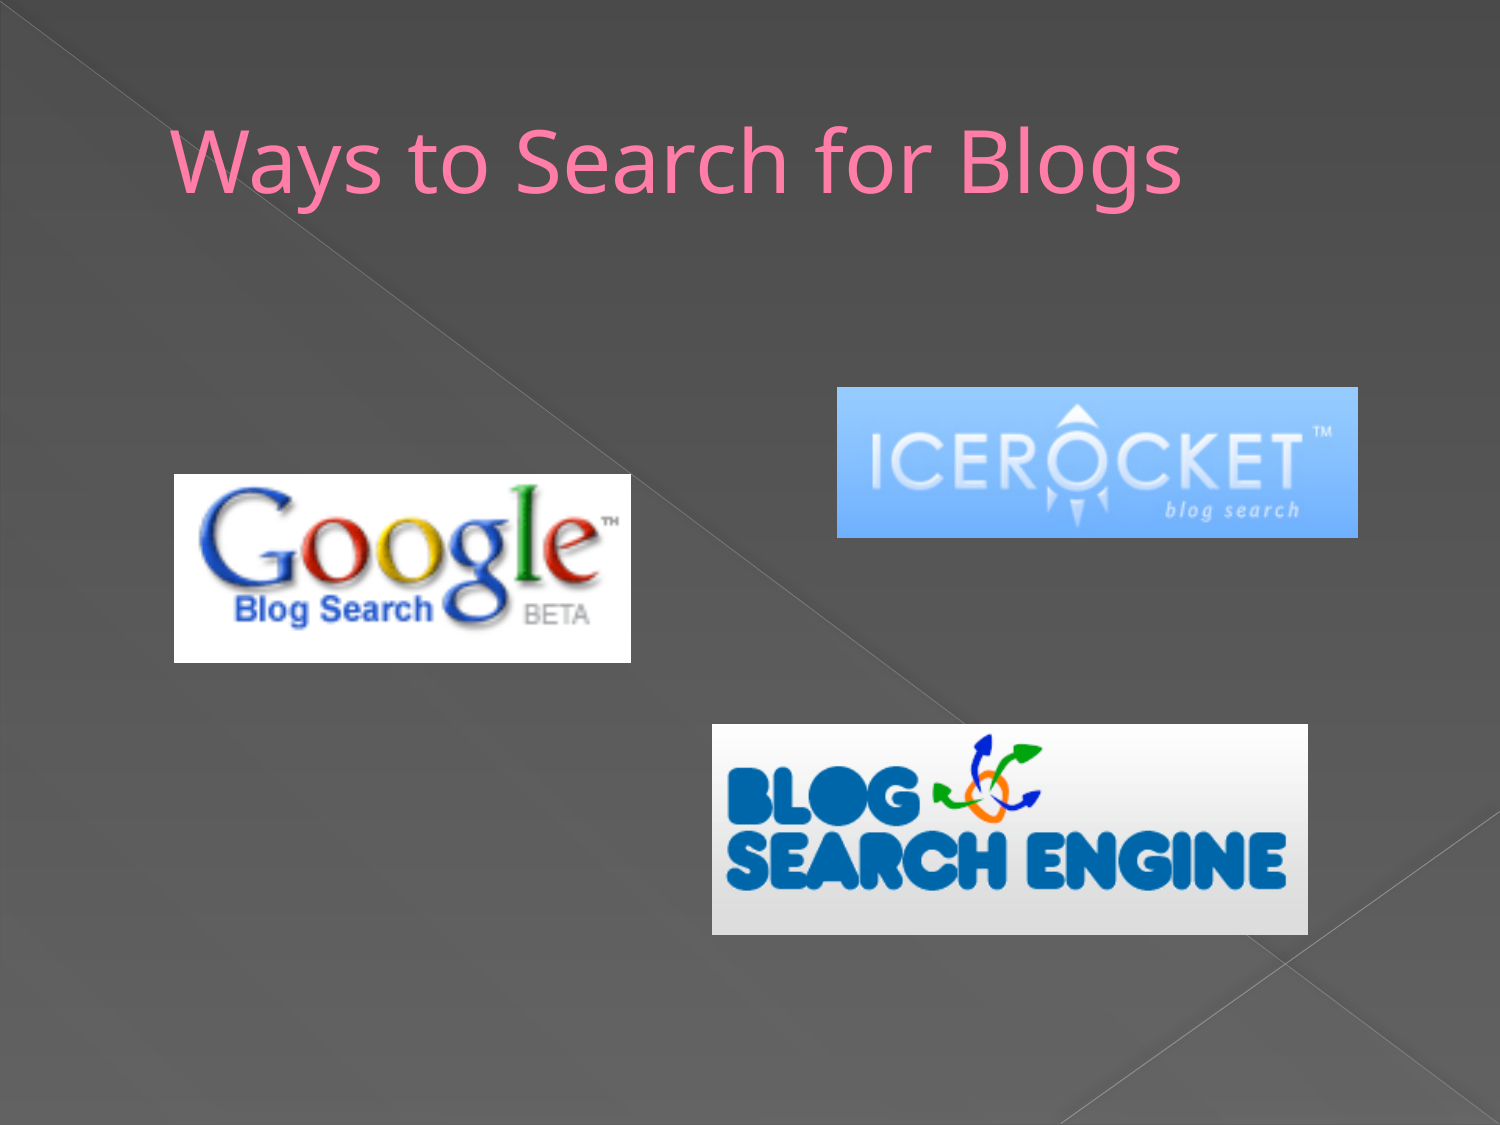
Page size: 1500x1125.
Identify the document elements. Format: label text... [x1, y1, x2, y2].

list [174, 474, 631, 663]
picture [837, 387, 1358, 538]
title Ways to Search for Blogs [75, 43, 1425, 274]
picture [712, 724, 1309, 935]
